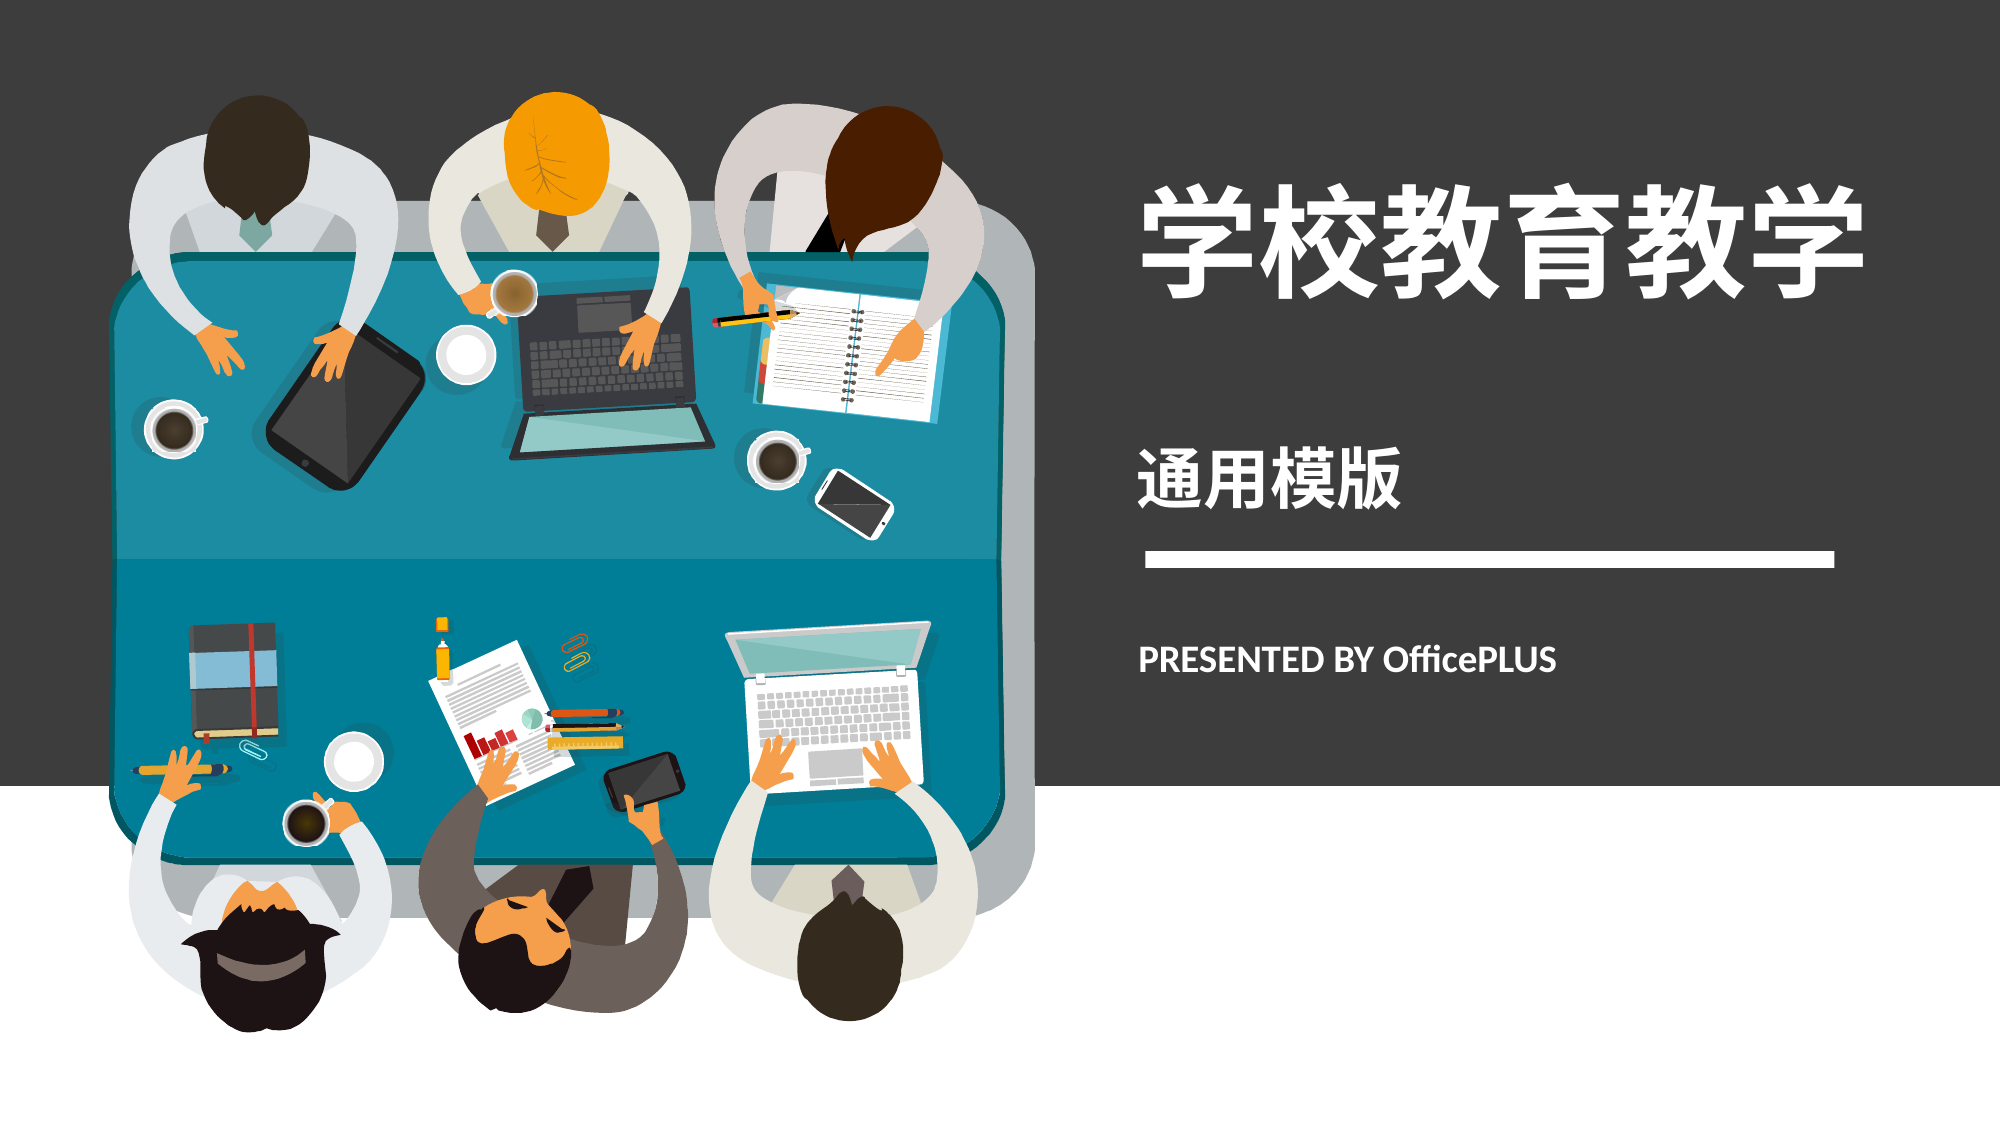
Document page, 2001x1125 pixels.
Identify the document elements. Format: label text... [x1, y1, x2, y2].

text_box 通用模版 [1121, 429, 1980, 525]
text_box 学校教育教学 [1121, 158, 1980, 321]
text_box [1144, 550, 1835, 569]
text_box PRESENTED BY OfficePLUS [1123, 626, 1836, 688]
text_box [108, 91, 1035, 1033]
